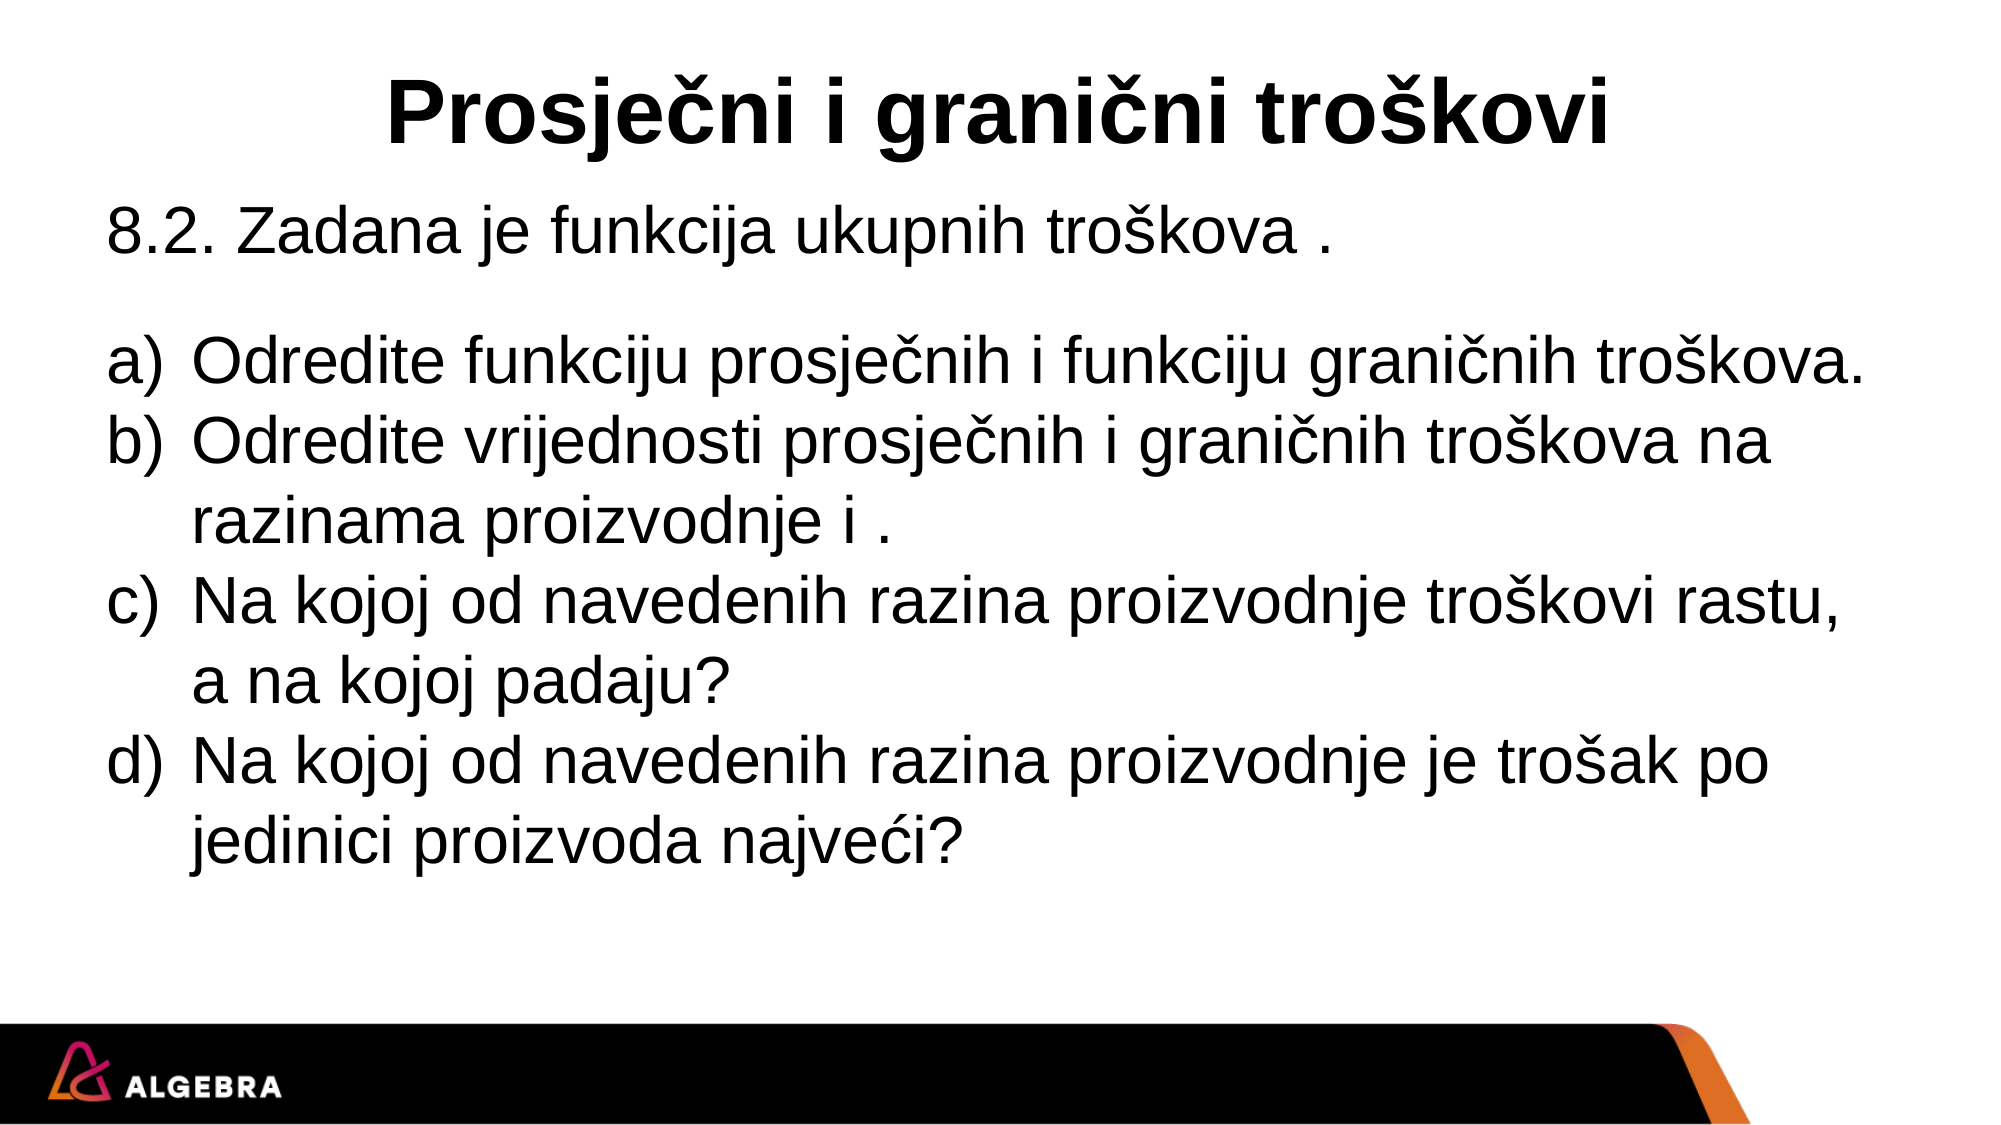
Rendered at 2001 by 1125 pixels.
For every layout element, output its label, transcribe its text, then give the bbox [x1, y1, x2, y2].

picture [0, 1023, 1958, 1125]
title Prosječni i granični troškovi [137, 4, 1863, 223]
